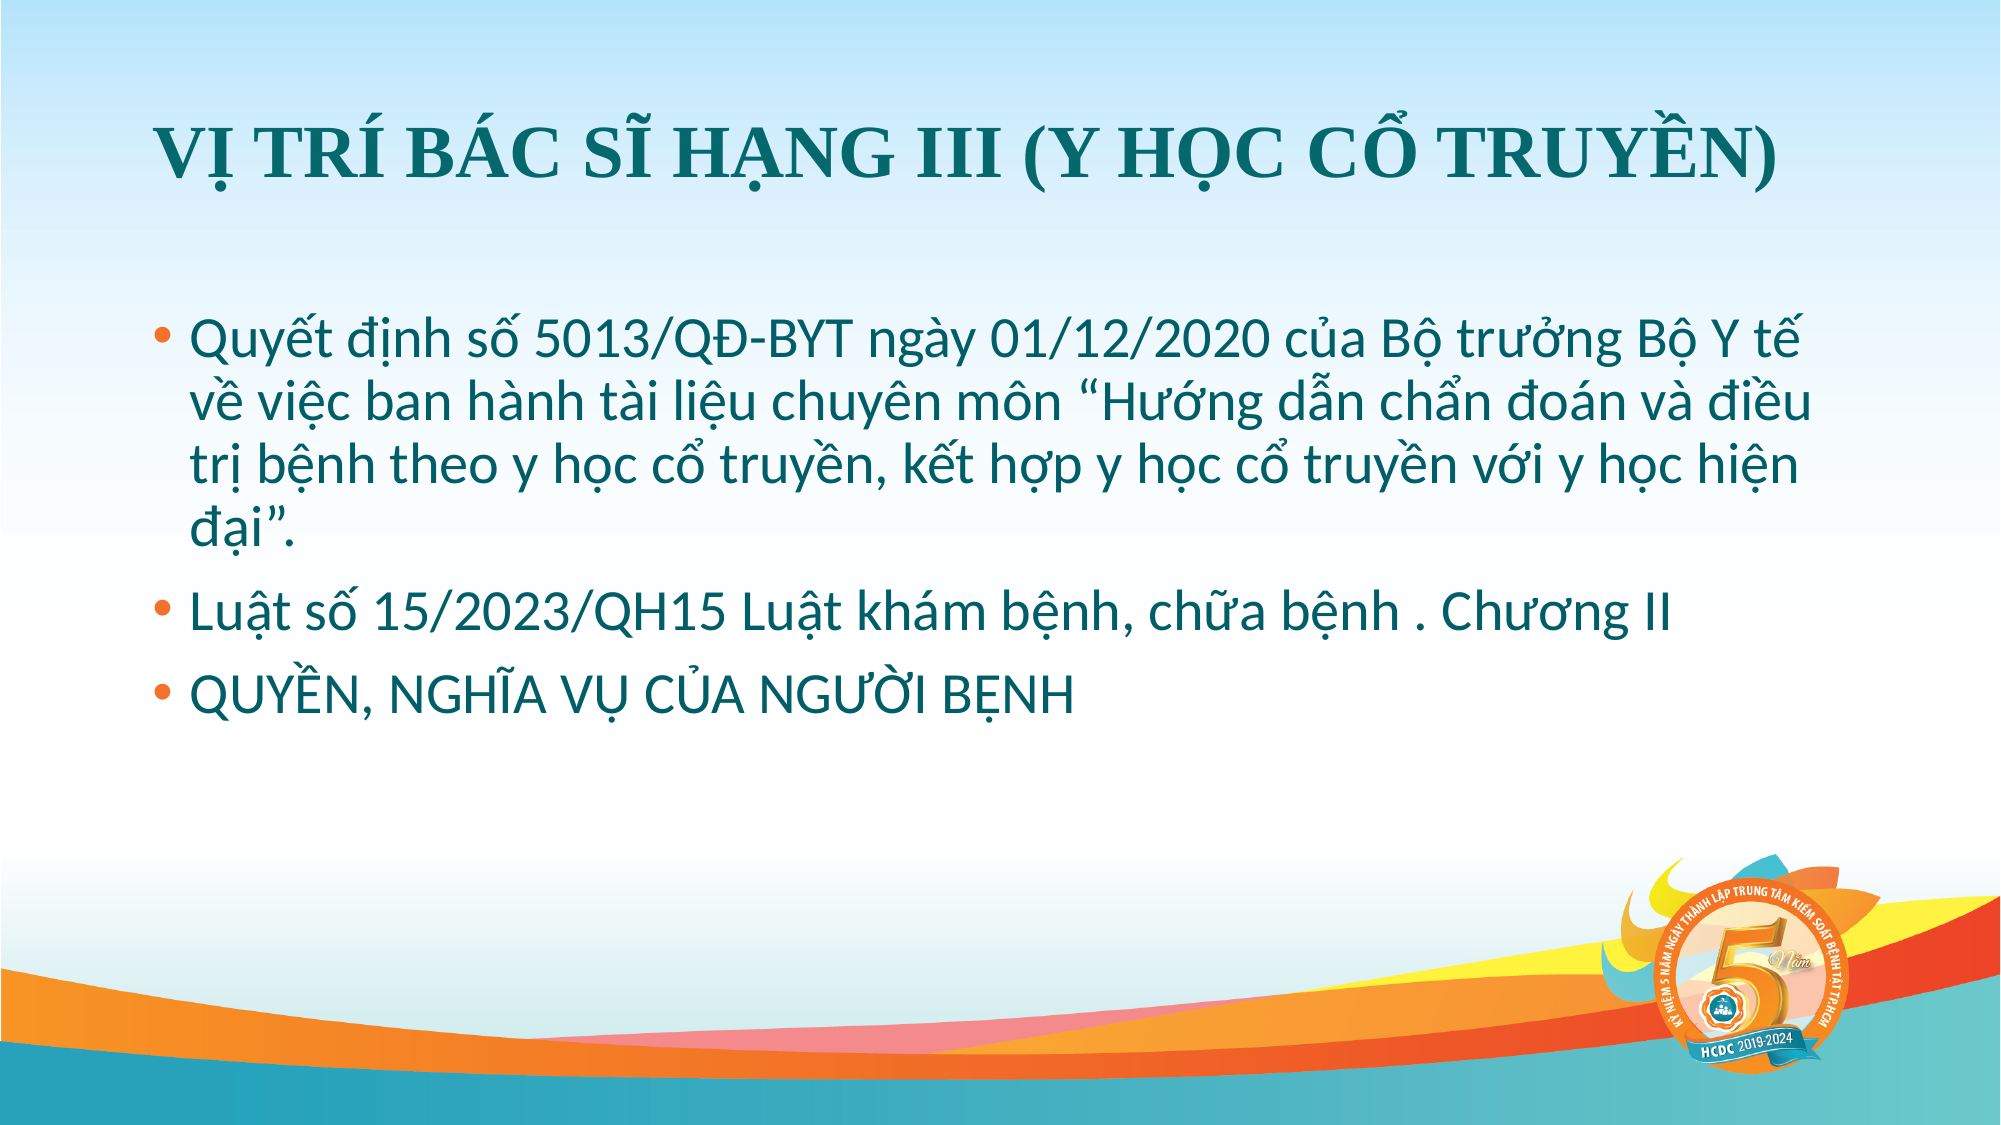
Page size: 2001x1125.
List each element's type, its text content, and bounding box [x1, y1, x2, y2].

list Quyết định số 5013/QĐ-BYT ngày 01/12/2020 của Bộ trưởng Bộ Y tế về việc ban hành tài liệu chuyên môn “Hướng dẫn chẩn đoán và điều trị bệnh theo y học cổ truyền, kết hợp y học cổ truyền với y học hiện đại”. Luật số 15/2023/QH15 Luật khám bệnh, chữa bệnh . Chương II QUYỀN, NGHĨA VỤ CỦA NGƯỜI BỆNH [137, 299, 1863, 1014]
picture [0, 0, 2001, 1125]
title VỊ TRÍ BÁC SĨ HẠNG III (Y HỌC CỔ TRUYỀN) [137, 44, 1863, 262]
